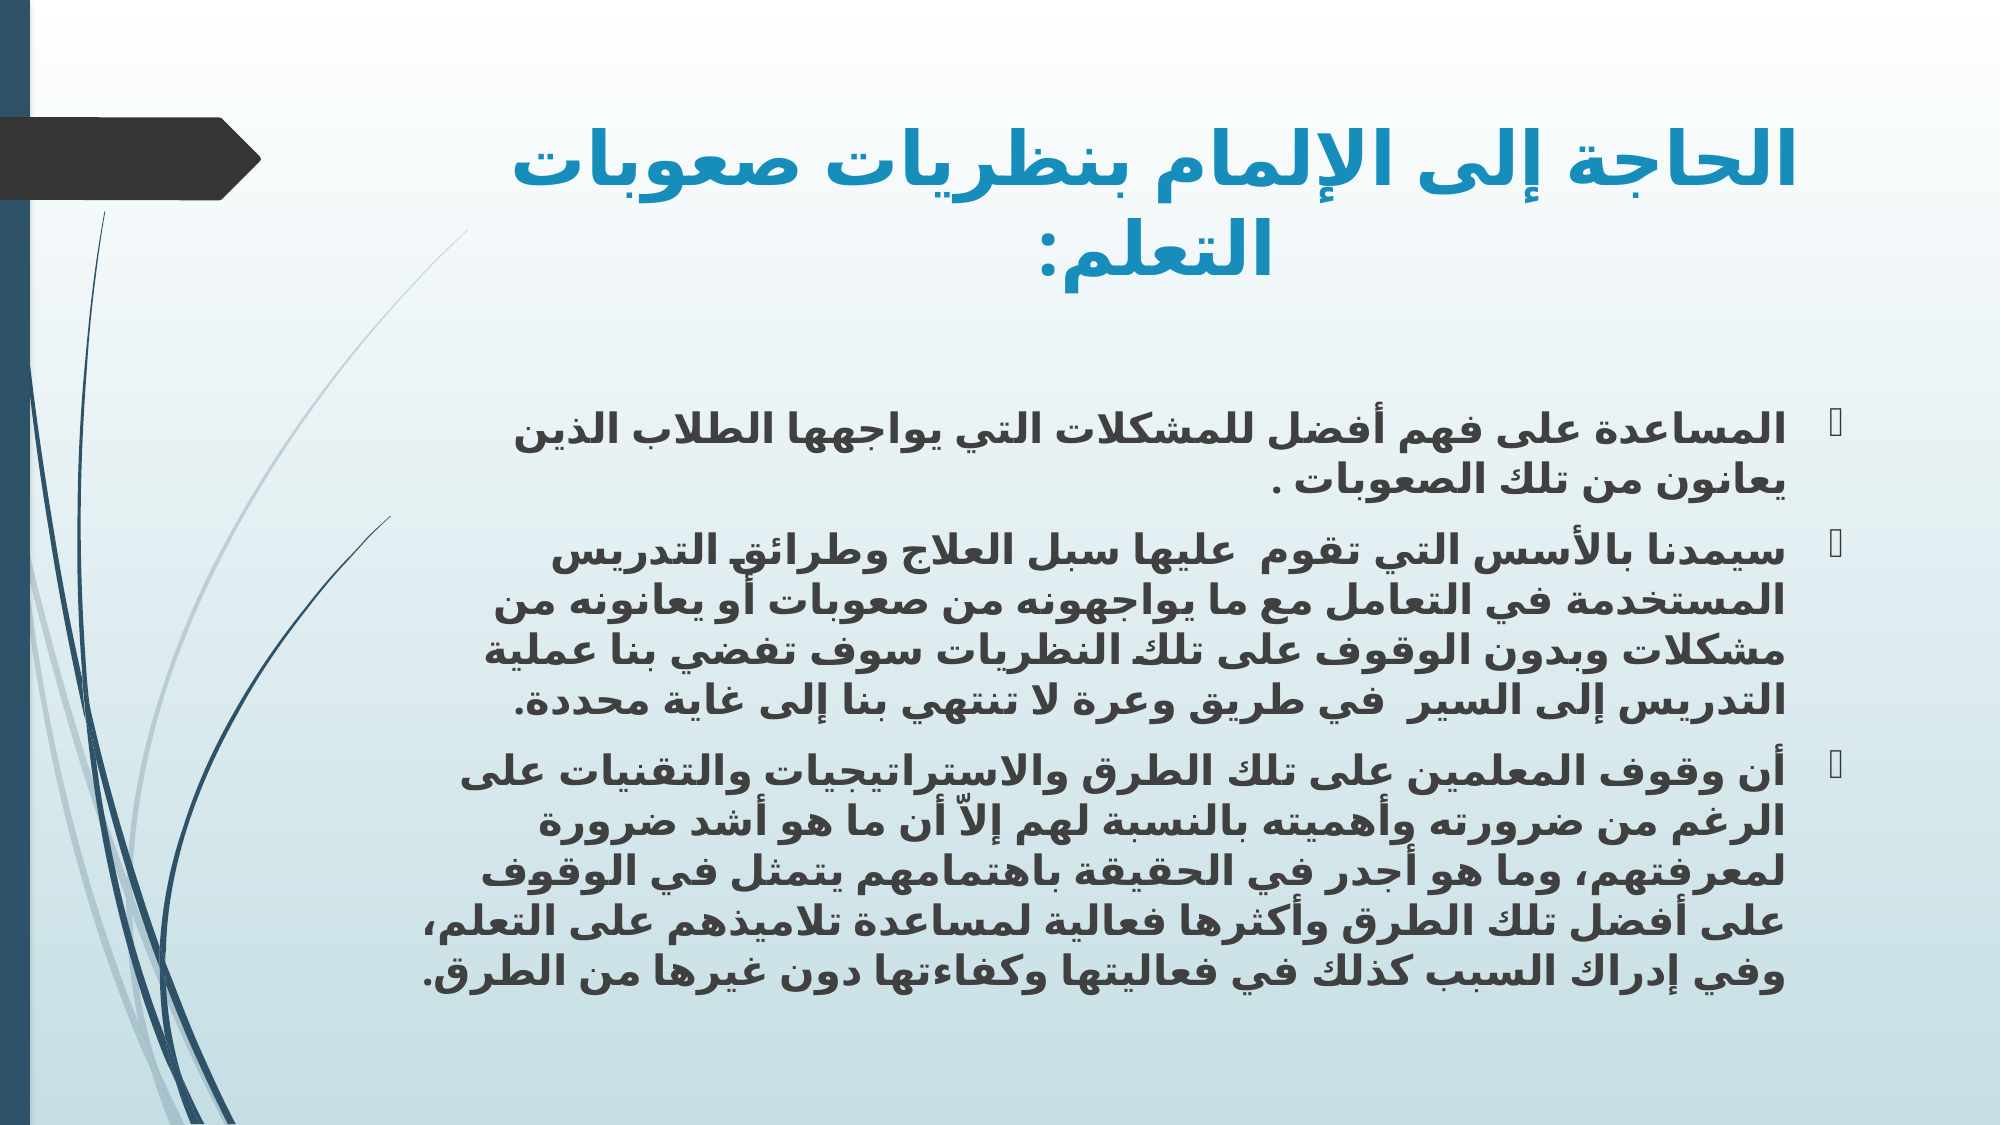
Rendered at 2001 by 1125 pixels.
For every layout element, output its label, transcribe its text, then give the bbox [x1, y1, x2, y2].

title الحاجة إلى الإلمام بنظريات صعوبات التعلم: [425, 102, 1888, 313]
list المساعدة على فهم أفضل للمشكلات التي يواجهها الطلاب الذين يعانون من تلك الصعوبات . سيمدنا بالأسس التي تقوم عليها سبل العلاج وطرائق التدريس المستخدمة في التعامل مع ما يواجهونه من صعوبات أو يعانونه من مشكلات وبدون الوقوف على تلك النظريات سوف تفضي بنا عملية التدريس إلى السير في طريق وعرة لا تنتهي بنا إلى غاية محددة. أن وقوف المعلمين على تلك الطرق والاستراتيجيات والتقنيات على الرغم من ضرورته وأهميته بالنسبة لهم إلاّ أن ما هو أشد ضرورة لمعرفتهم، وما هو أجدر في الحقيقة باهتمامهم يتمثل في الوقوف على أفضل تلك الطرق وأكثرها فعالية لمساعدة تلاميذهم على التعلم، وفي إدراك السبب كذلك في فعاليتها وكفاءتها دون غيرها من الطرق. [396, 394, 1860, 1108]
